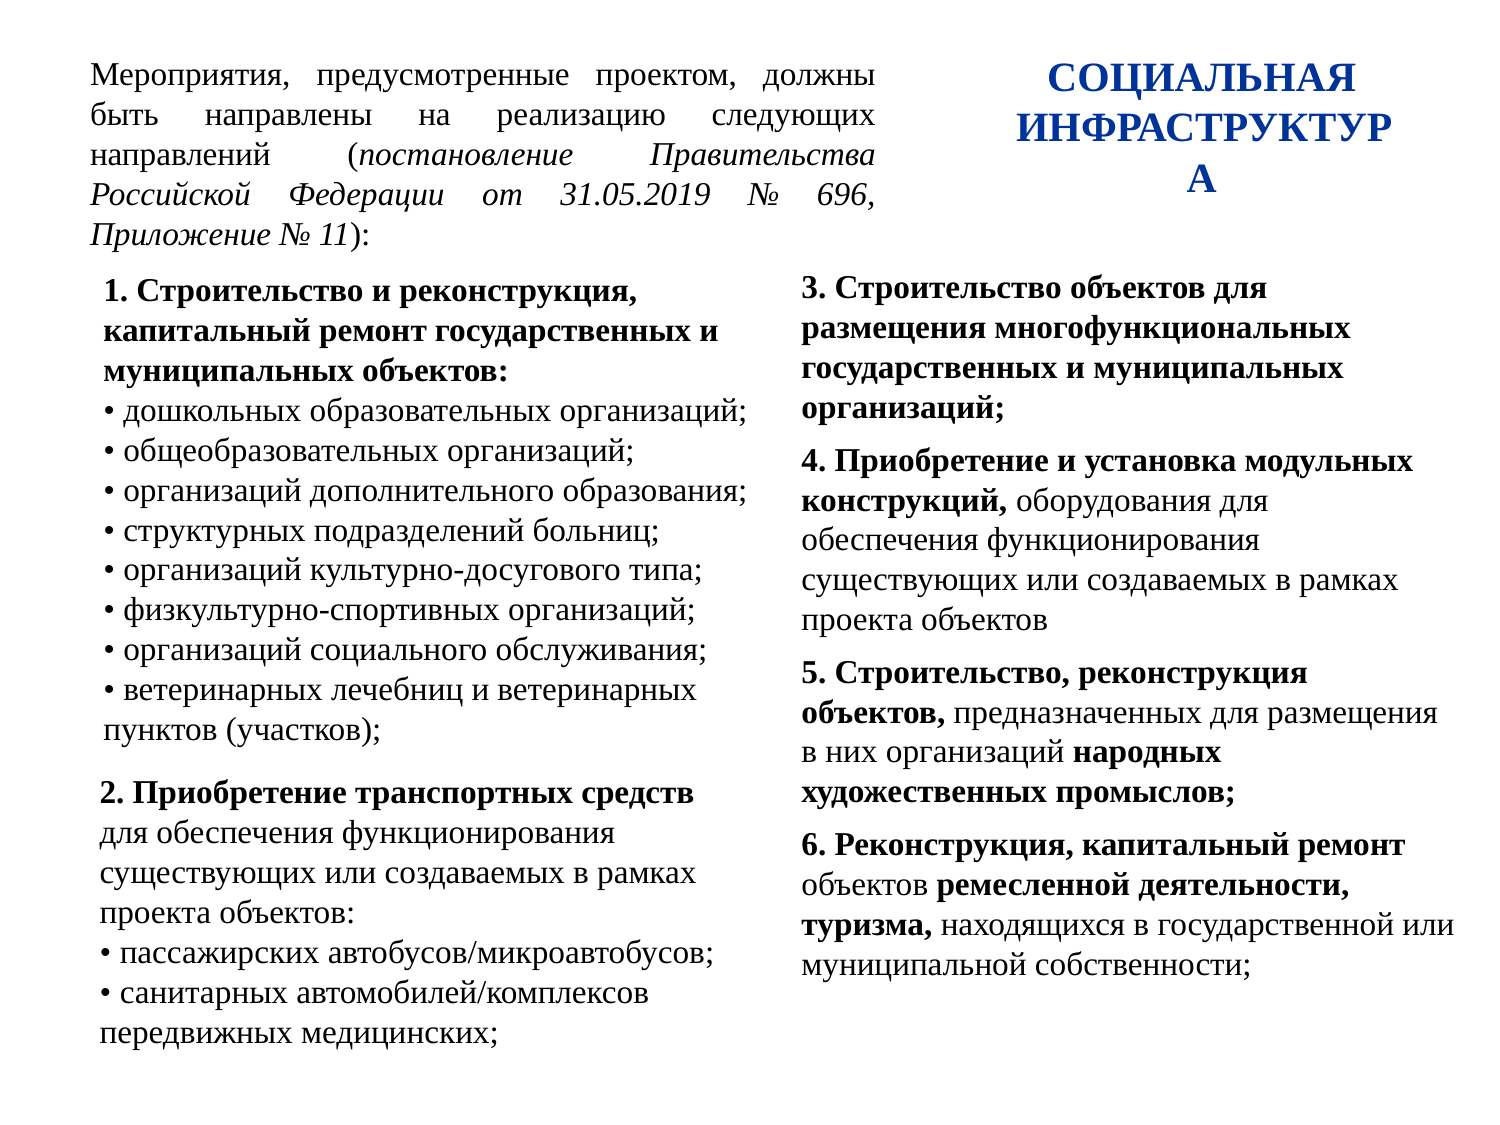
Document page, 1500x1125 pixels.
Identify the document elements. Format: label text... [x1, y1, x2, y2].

title Мероприятия, предусмотренные проектом, должны быть направлены на реализацию следующих направлений (постановление Правительства Российской Федерации от 31.05.2019 № 696, Приложение № 11): [75, 45, 892, 259]
text_box 2. Приобретение транспортных средств для обеспечения функционирования существующих или создаваемых в рамках проекта объектов: • пассажирских автобусов/микроавтобусов; • санитарных автомобилей/комплексов передвижных медицинских; [84, 763, 770, 1058]
text_box 1. Строительство и реконструкция, капитальный ремонт государственных и муниципальных объектов: • дошкольных образовательных организаций; • общеобразовательных организаций; • организаций дополнительного образования; • структурных подразделений больниц; • организаций культурно-досугового типа; • физкультурно-спортивных организаций; • организаций социального обслуживания; • ветеринарных лечебниц и ветеринарных пунктов (участков); [88, 260, 786, 755]
text_box 3. Строительство объектов для размещения многофункциональных государственных и муниципальных организаций; 4. Приобретение и установка модульных конструкций, оборудования для обеспечения функционирования существующих или создаваемых в рамках проекта объектов 5. Строительство, реконструкция объектов, предназначенных для размещения в них организаций народных художественных промыслов; 6. Реконструкция, капитальный ремонт объектов ремесленной деятельности, туризма, находящихся в государственной или муниципальной собственности; [786, 258, 1472, 990]
text_box СОЦИАЛЬНАЯ ИНФРАСТРУКТУРА [986, 42, 1418, 231]
